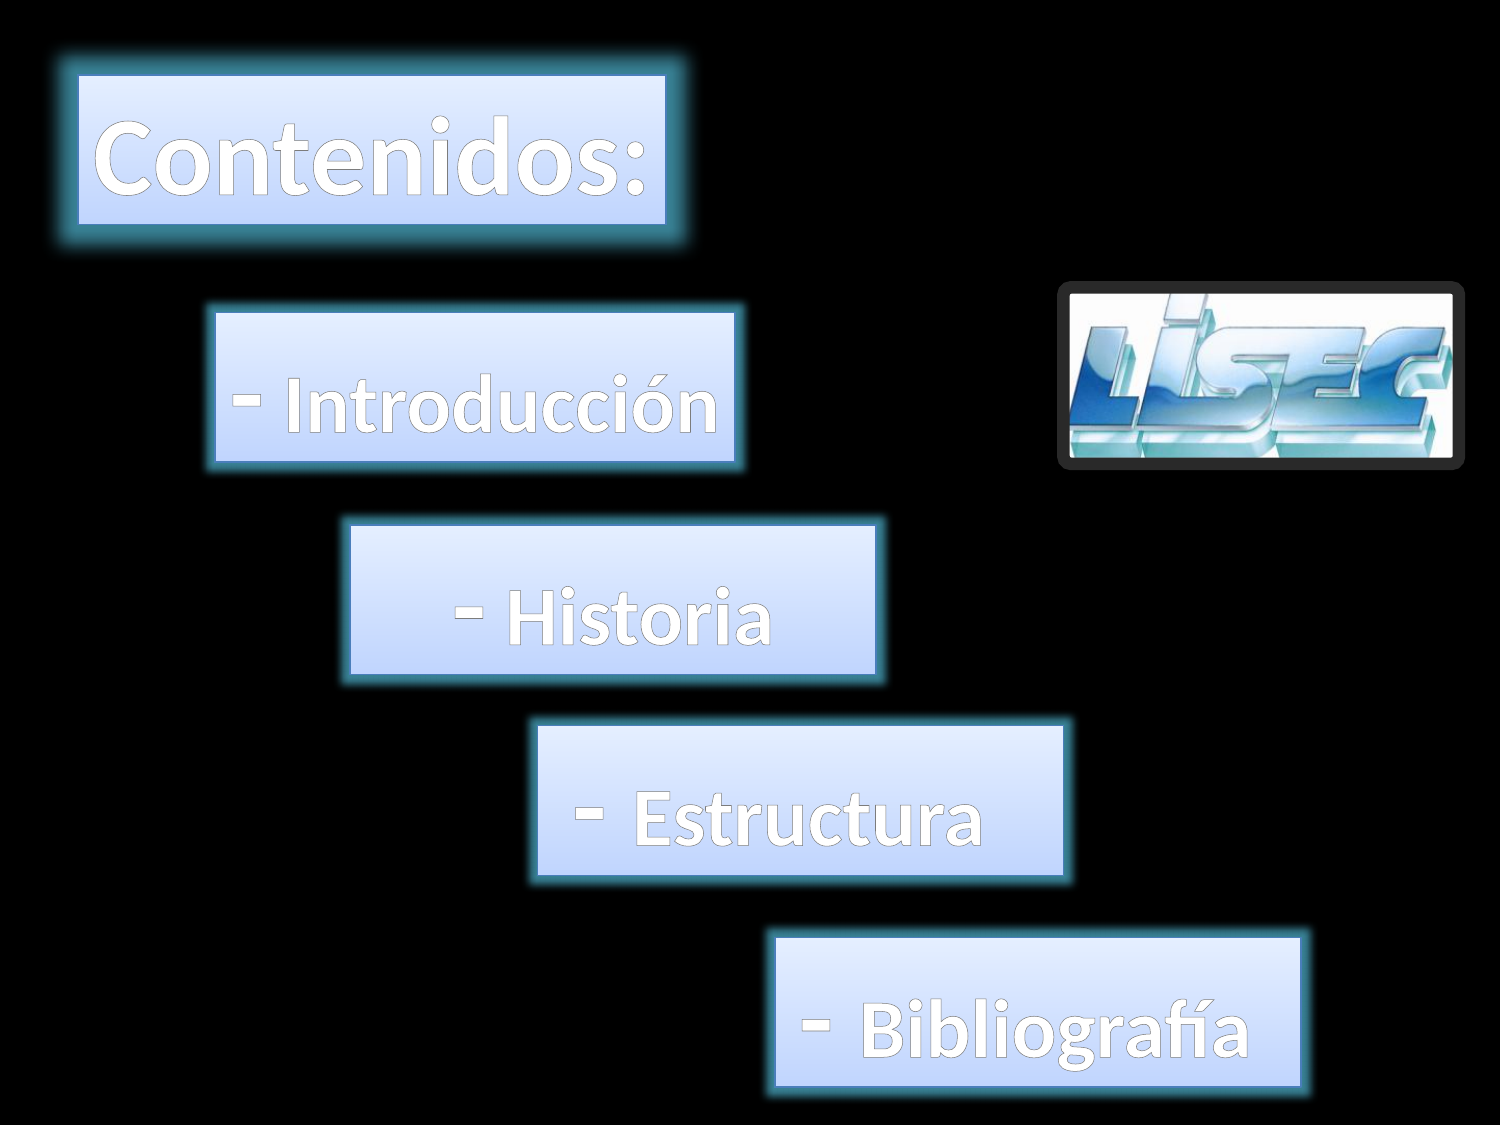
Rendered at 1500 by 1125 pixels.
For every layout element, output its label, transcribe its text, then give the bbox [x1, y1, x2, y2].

text_box - Estructura [537, 725, 1064, 876]
picture [1063, 287, 1460, 465]
text_box - Historia [349, 524, 877, 675]
text_box - Bibliografía [774, 937, 1302, 1088]
text_box - Introducción [214, 312, 736, 463]
text_box Contenidos: [77, 74, 667, 225]
